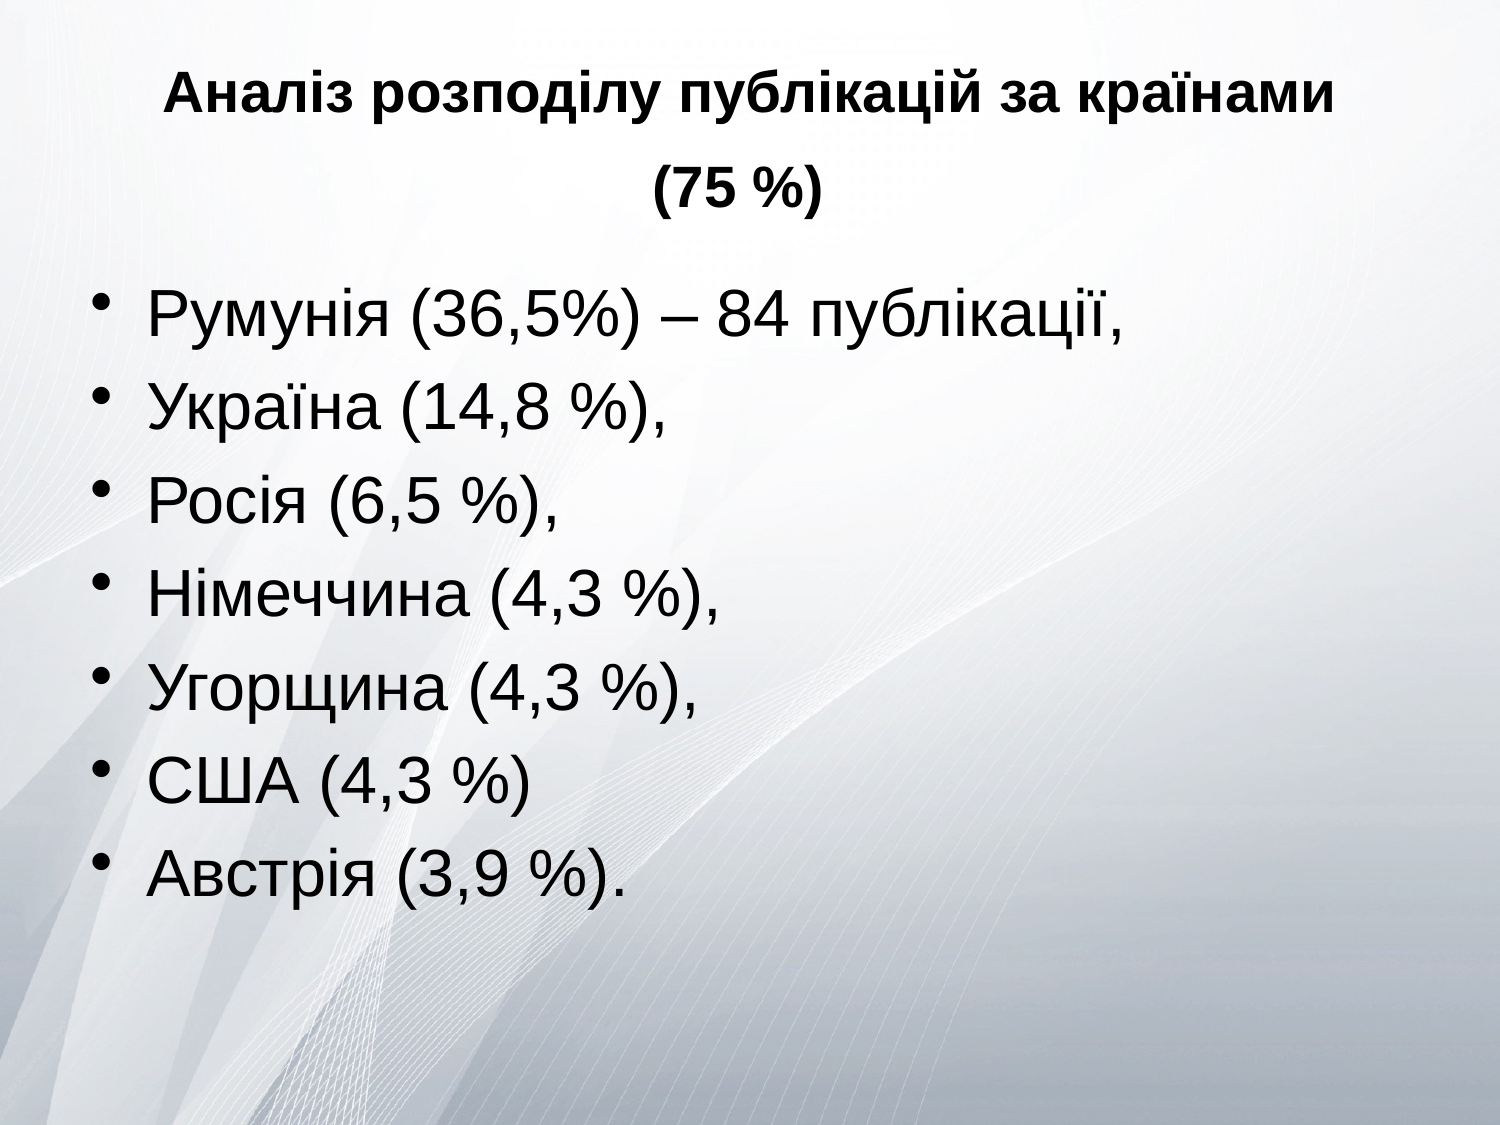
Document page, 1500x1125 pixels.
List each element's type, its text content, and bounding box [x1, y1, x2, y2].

title Аналіз розподілу публікацій за країнами (75 %) [75, 45, 1425, 233]
list Румунія (36,5%) – 84 публікації, Україна (14,8 %), Росія (6,5 %), Німеччина (4,3 %), Угорщина (4,3 %), США (4,3 %) Австрія (3,9 %). [75, 262, 1425, 1005]
picture [0, 0, 1500, 1125]
